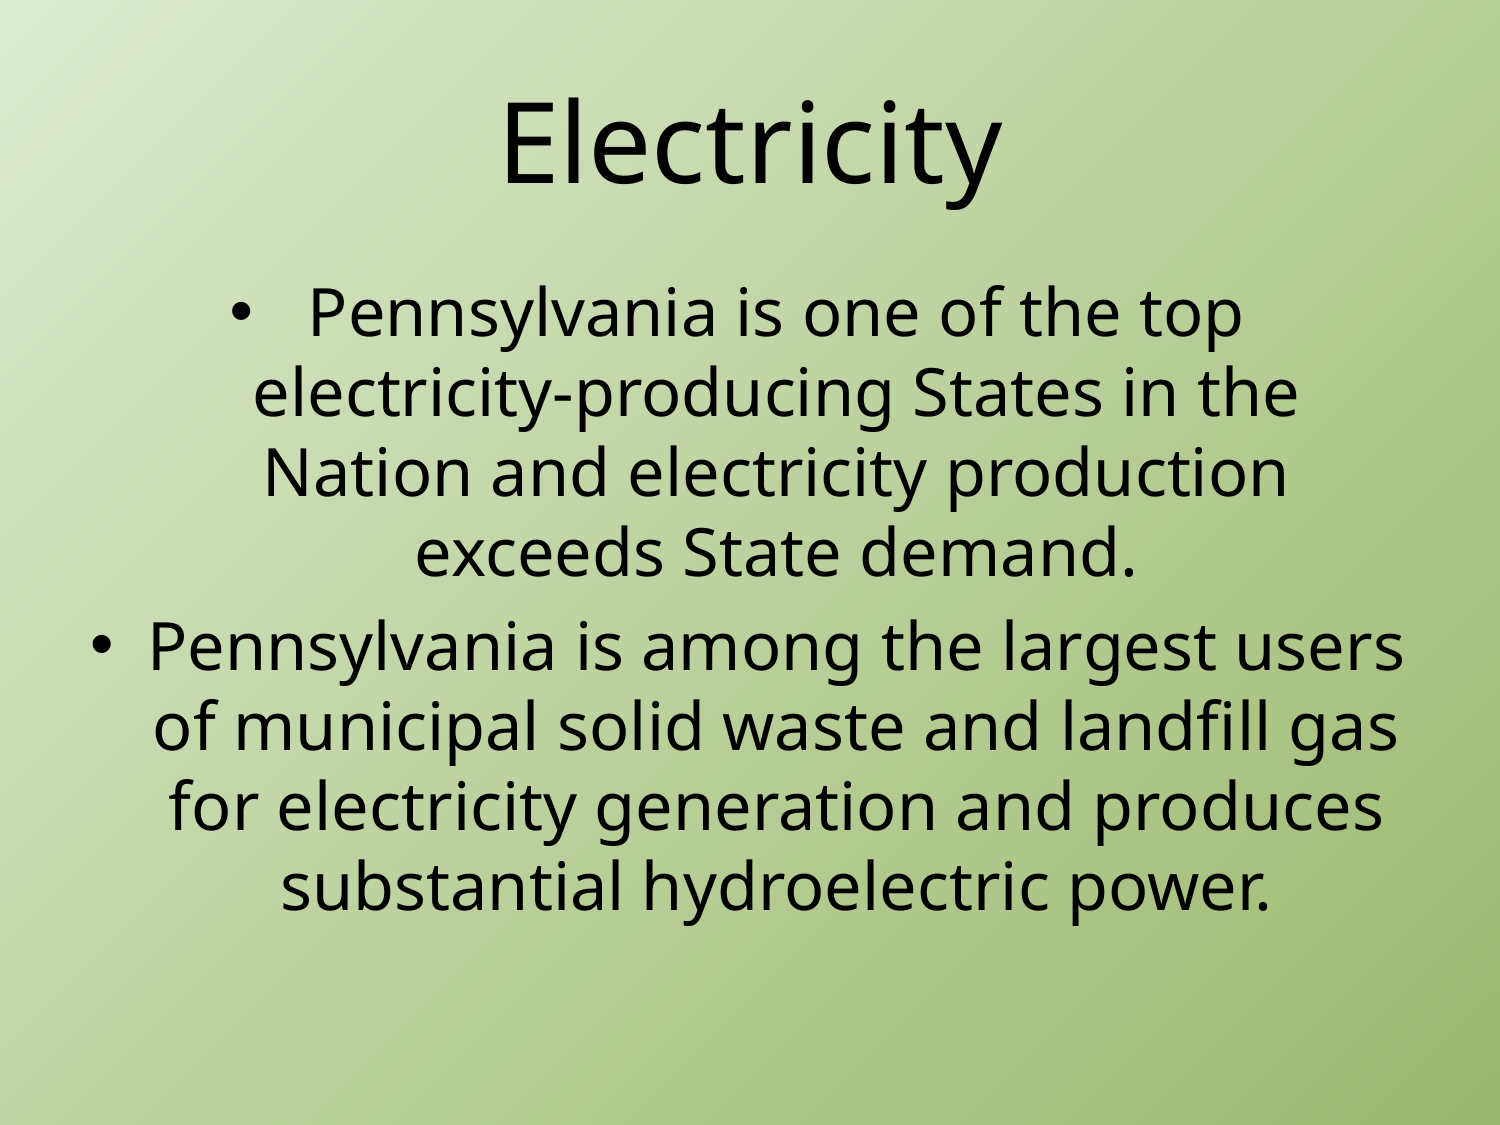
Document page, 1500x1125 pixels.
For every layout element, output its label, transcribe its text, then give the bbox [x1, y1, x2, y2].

list Pennsylvania is one of the top electricity-producing States in the Nation and electricity production exceeds State demand. Pennsylvania is among the largest users of municipal solid waste and landfill gas for electricity generation and produces substantial hydroelectric power. [75, 262, 1425, 1005]
title Electricity [75, 45, 1425, 233]
